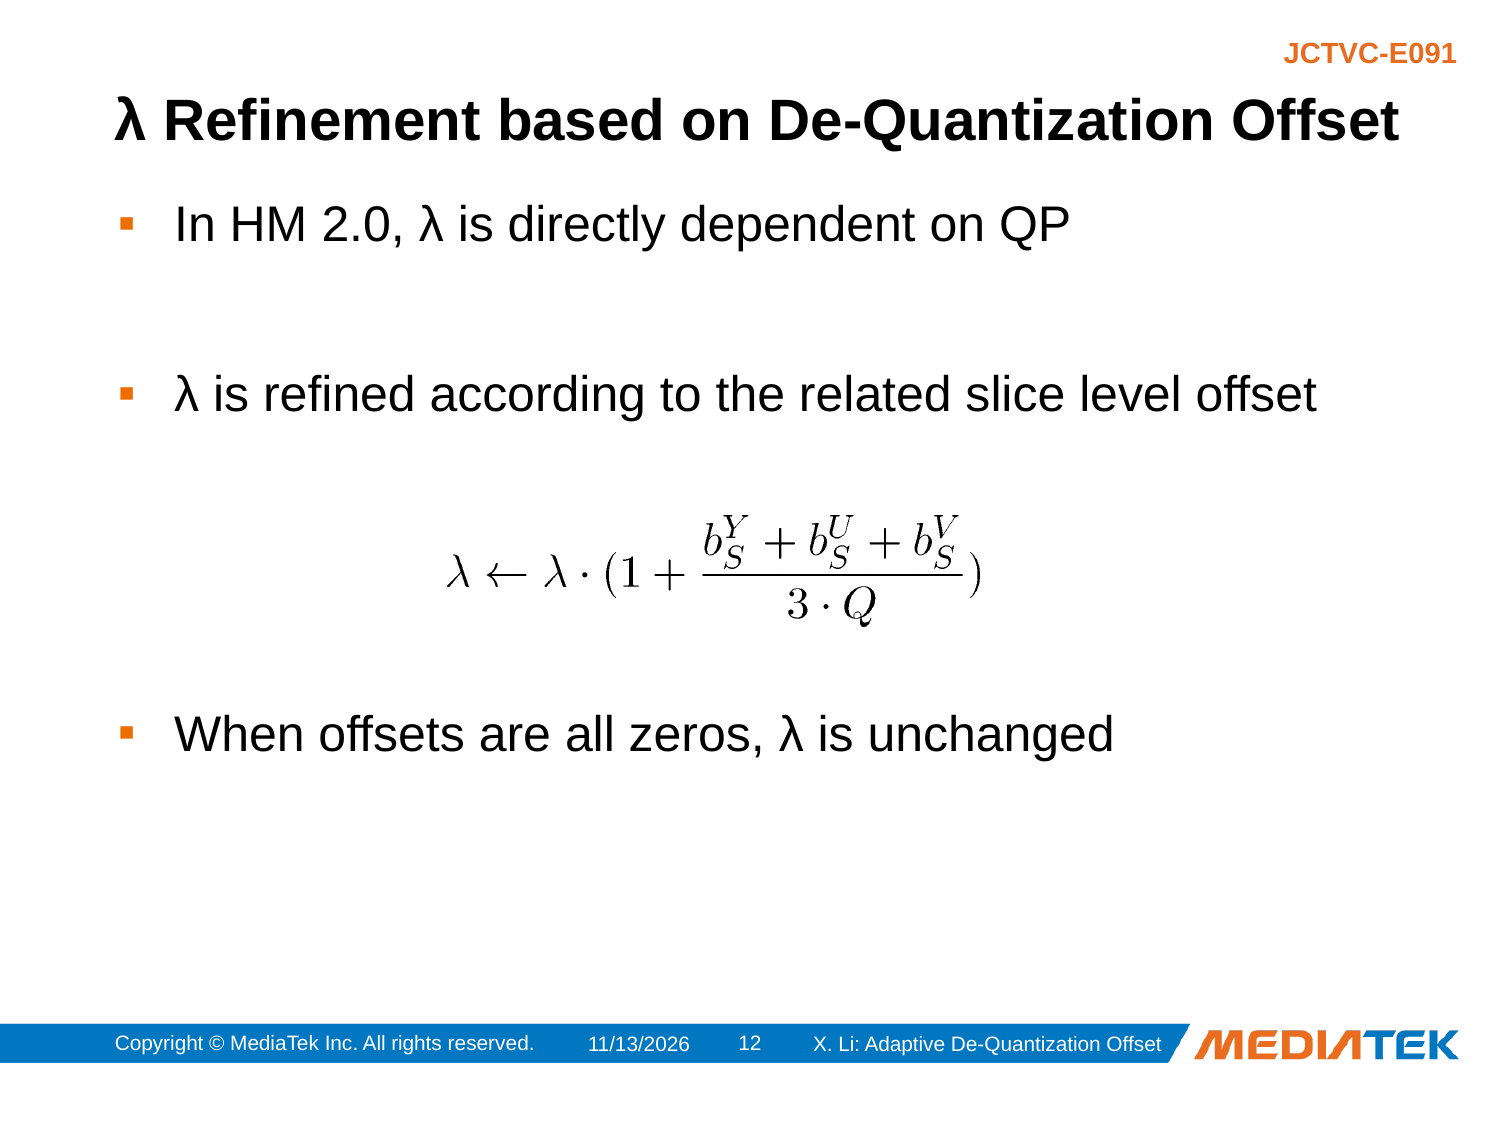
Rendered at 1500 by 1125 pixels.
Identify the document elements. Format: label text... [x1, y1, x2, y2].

footer Copyright © MediaTek Inc. All rights reserved. [99, 1022, 573, 1090]
title λ Refinement based on De-Quantization Offset [99, 62, 1425, 172]
picture [0, 1023, 99, 1063]
slide_number 11 [711, 1022, 789, 1090]
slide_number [573, 1022, 711, 1090]
list In HM 2.0, λ is directly dependent on QP λ is refined according to the related slice level offset When offsets are all zeros, λ is unchanged [102, 184, 1425, 998]
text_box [445, 510, 982, 633]
picture [789, 1023, 1459, 1063]
